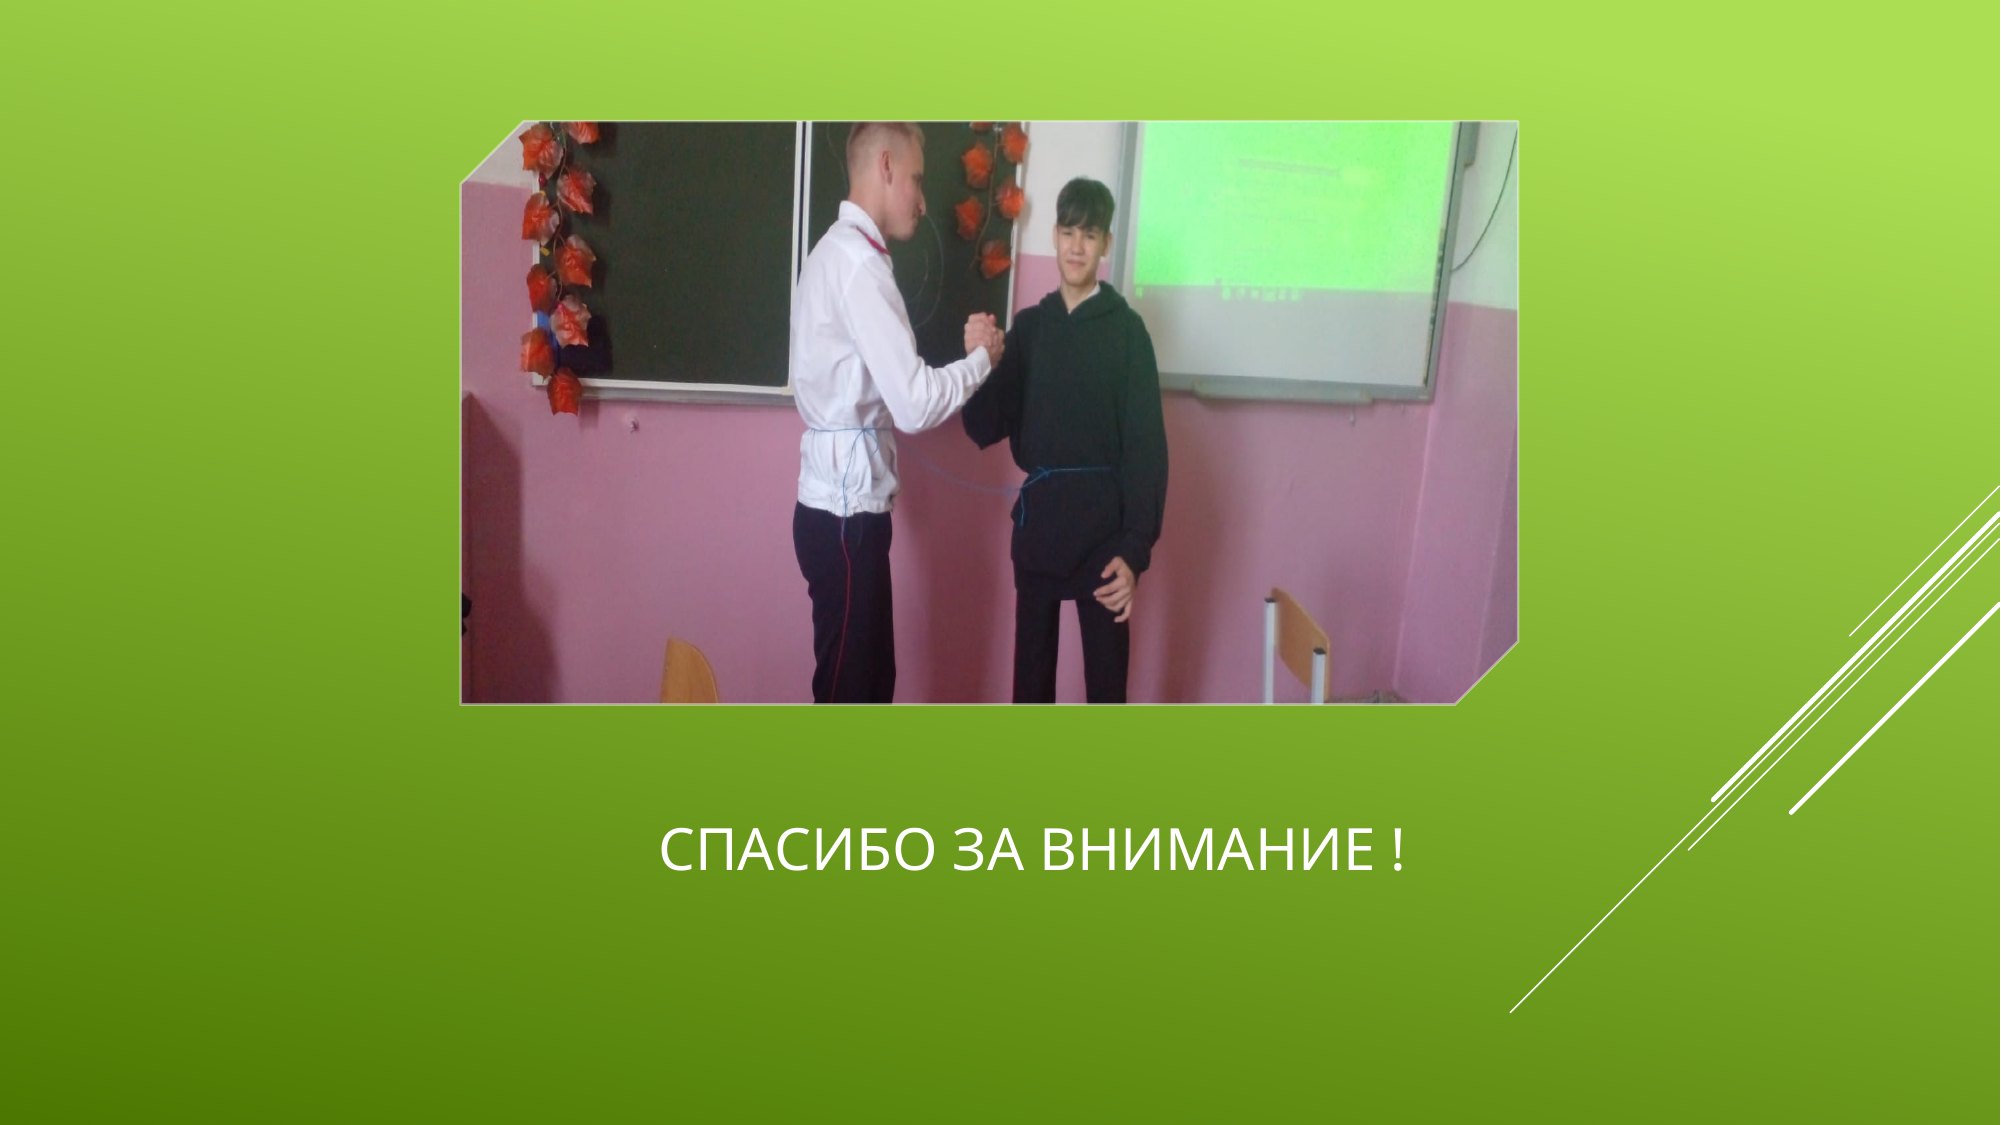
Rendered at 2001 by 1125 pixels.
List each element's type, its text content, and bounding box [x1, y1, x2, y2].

picture [460, 120, 1519, 705]
title Спасибо за внимание ! [301, 787, 1764, 890]
